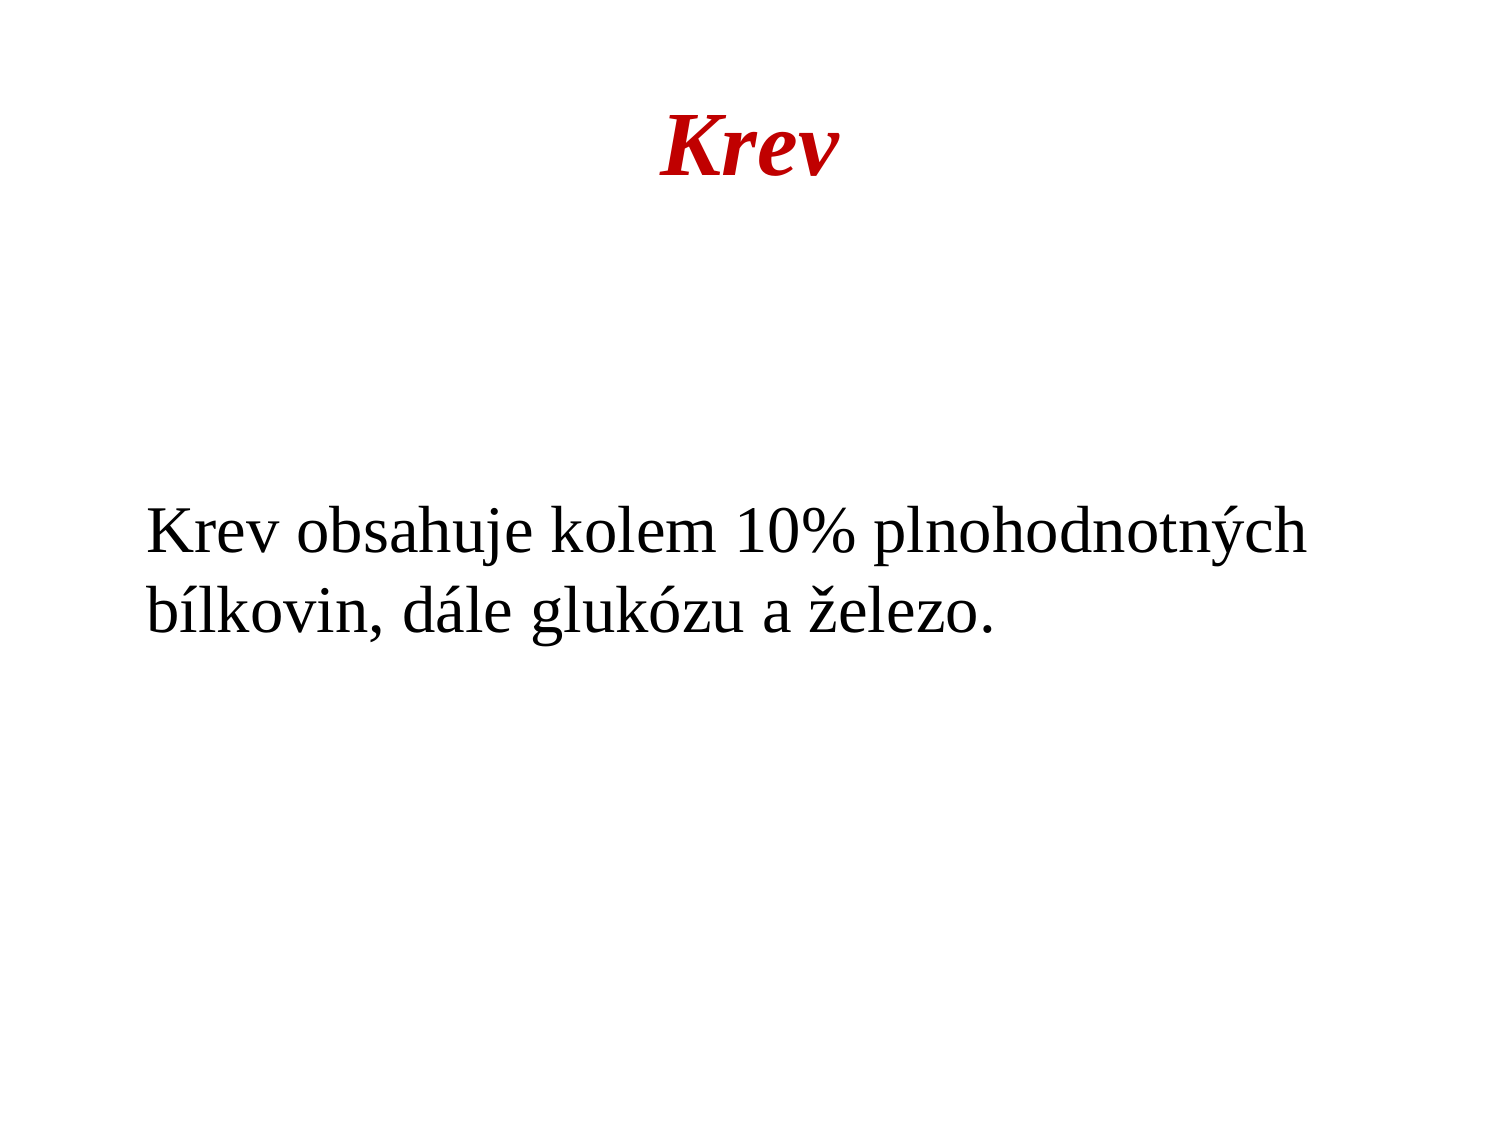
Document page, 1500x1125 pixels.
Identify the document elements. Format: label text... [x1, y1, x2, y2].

title Krev [74, 44, 1426, 233]
list Krev obsahuje kolem 10% plnohodnotných bílkovin, dále glukózu a železo. [74, 385, 1426, 906]
